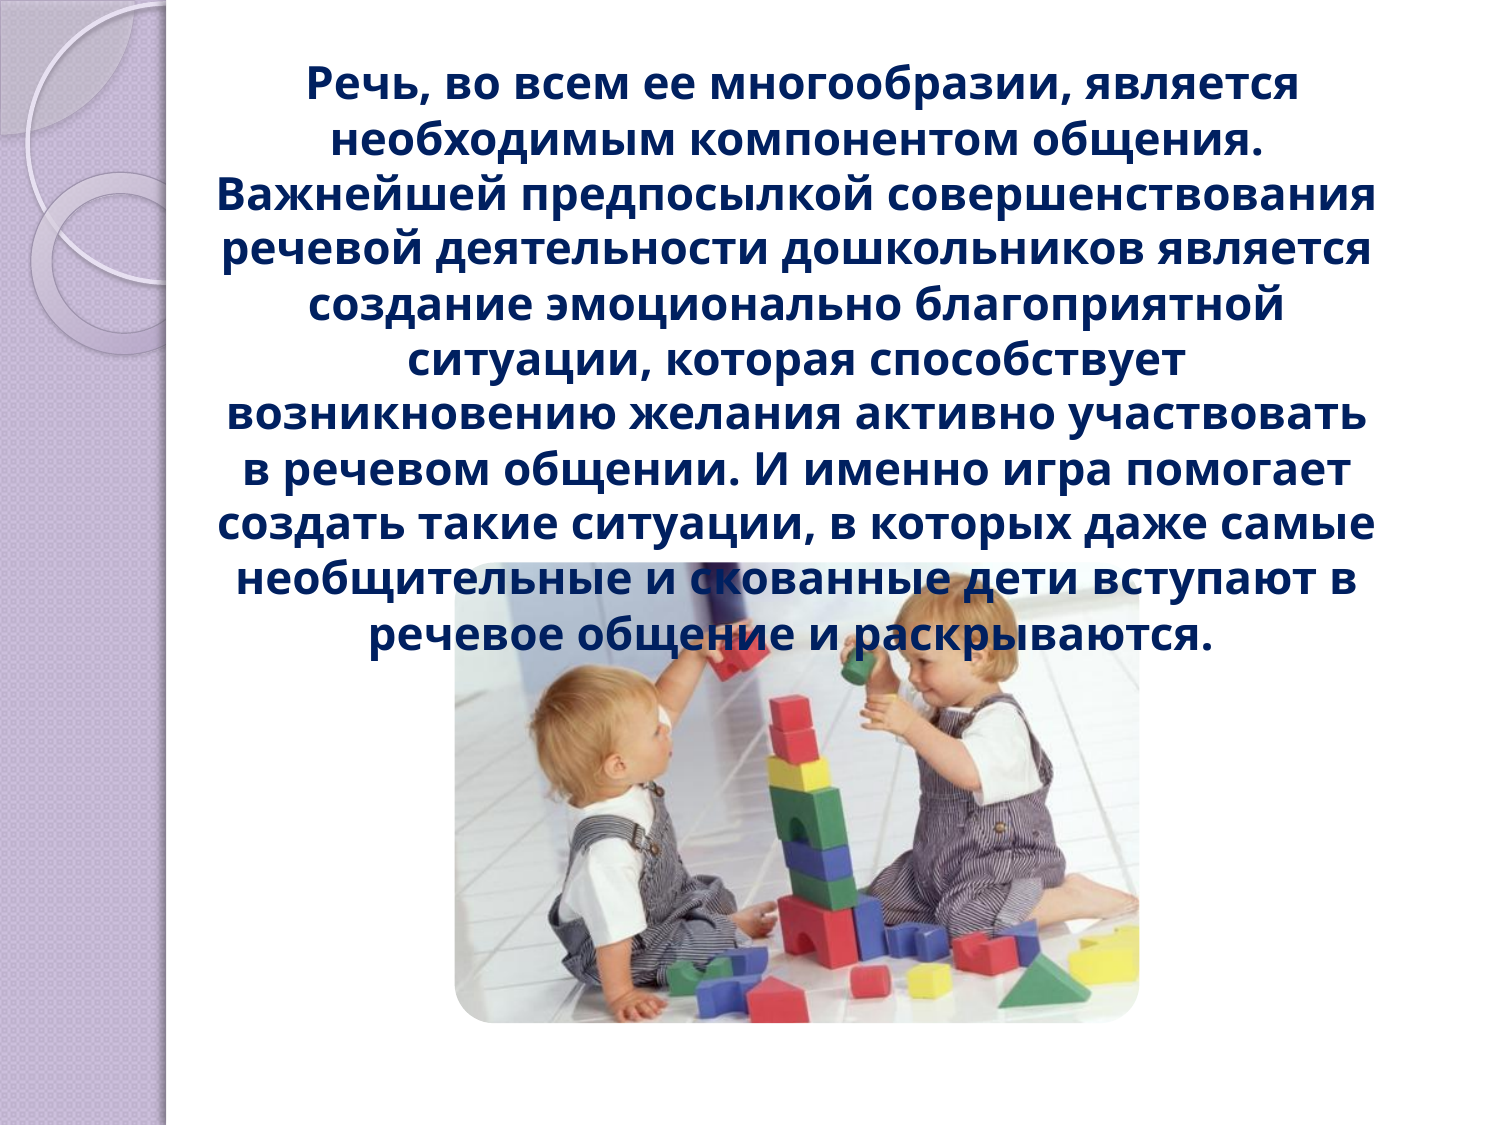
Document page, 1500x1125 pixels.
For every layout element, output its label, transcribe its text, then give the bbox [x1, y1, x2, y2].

text_box Речь, во всем ее многообразии, является необходимым компонентом общения. Важнейшей предпосылкой совершенствования речевой деятельности дошкольников является создание эмоционально благоприятной ситуации, которая способствует возникновению желания активно участвовать в речевом общении. И именно игра помогает создать такие ситуации, в которых даже самые необщительные и скованные дети вступают в речевое общение и раскрываются. [199, 46, 1395, 667]
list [454, 562, 1140, 1024]
